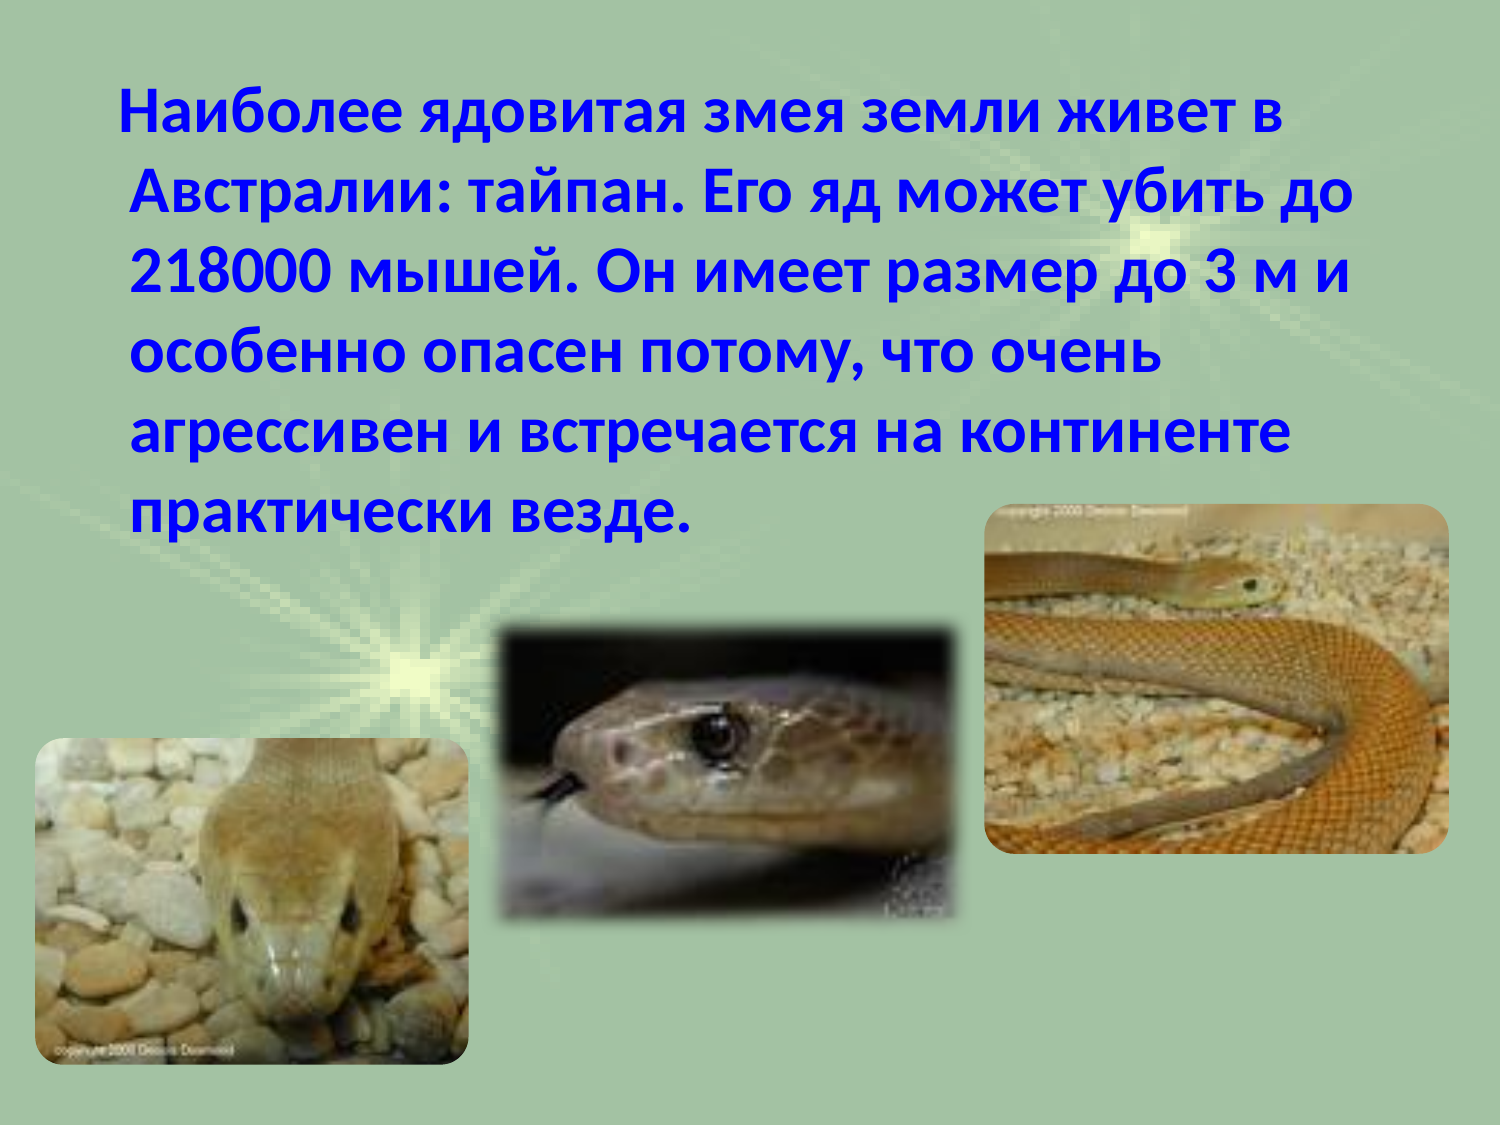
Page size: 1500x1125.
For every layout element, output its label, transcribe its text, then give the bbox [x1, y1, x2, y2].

list Наиболее ядовитая змея земли живет в Австралии: тайпан. Его яд может убить до 218000 мышей. Он имеет размер до 3 м и особенно опасен потому, что очень агрессивен и встречается на континенте практически везде. [58, 58, 1409, 652]
picture [0, 0, 1500, 1125]
